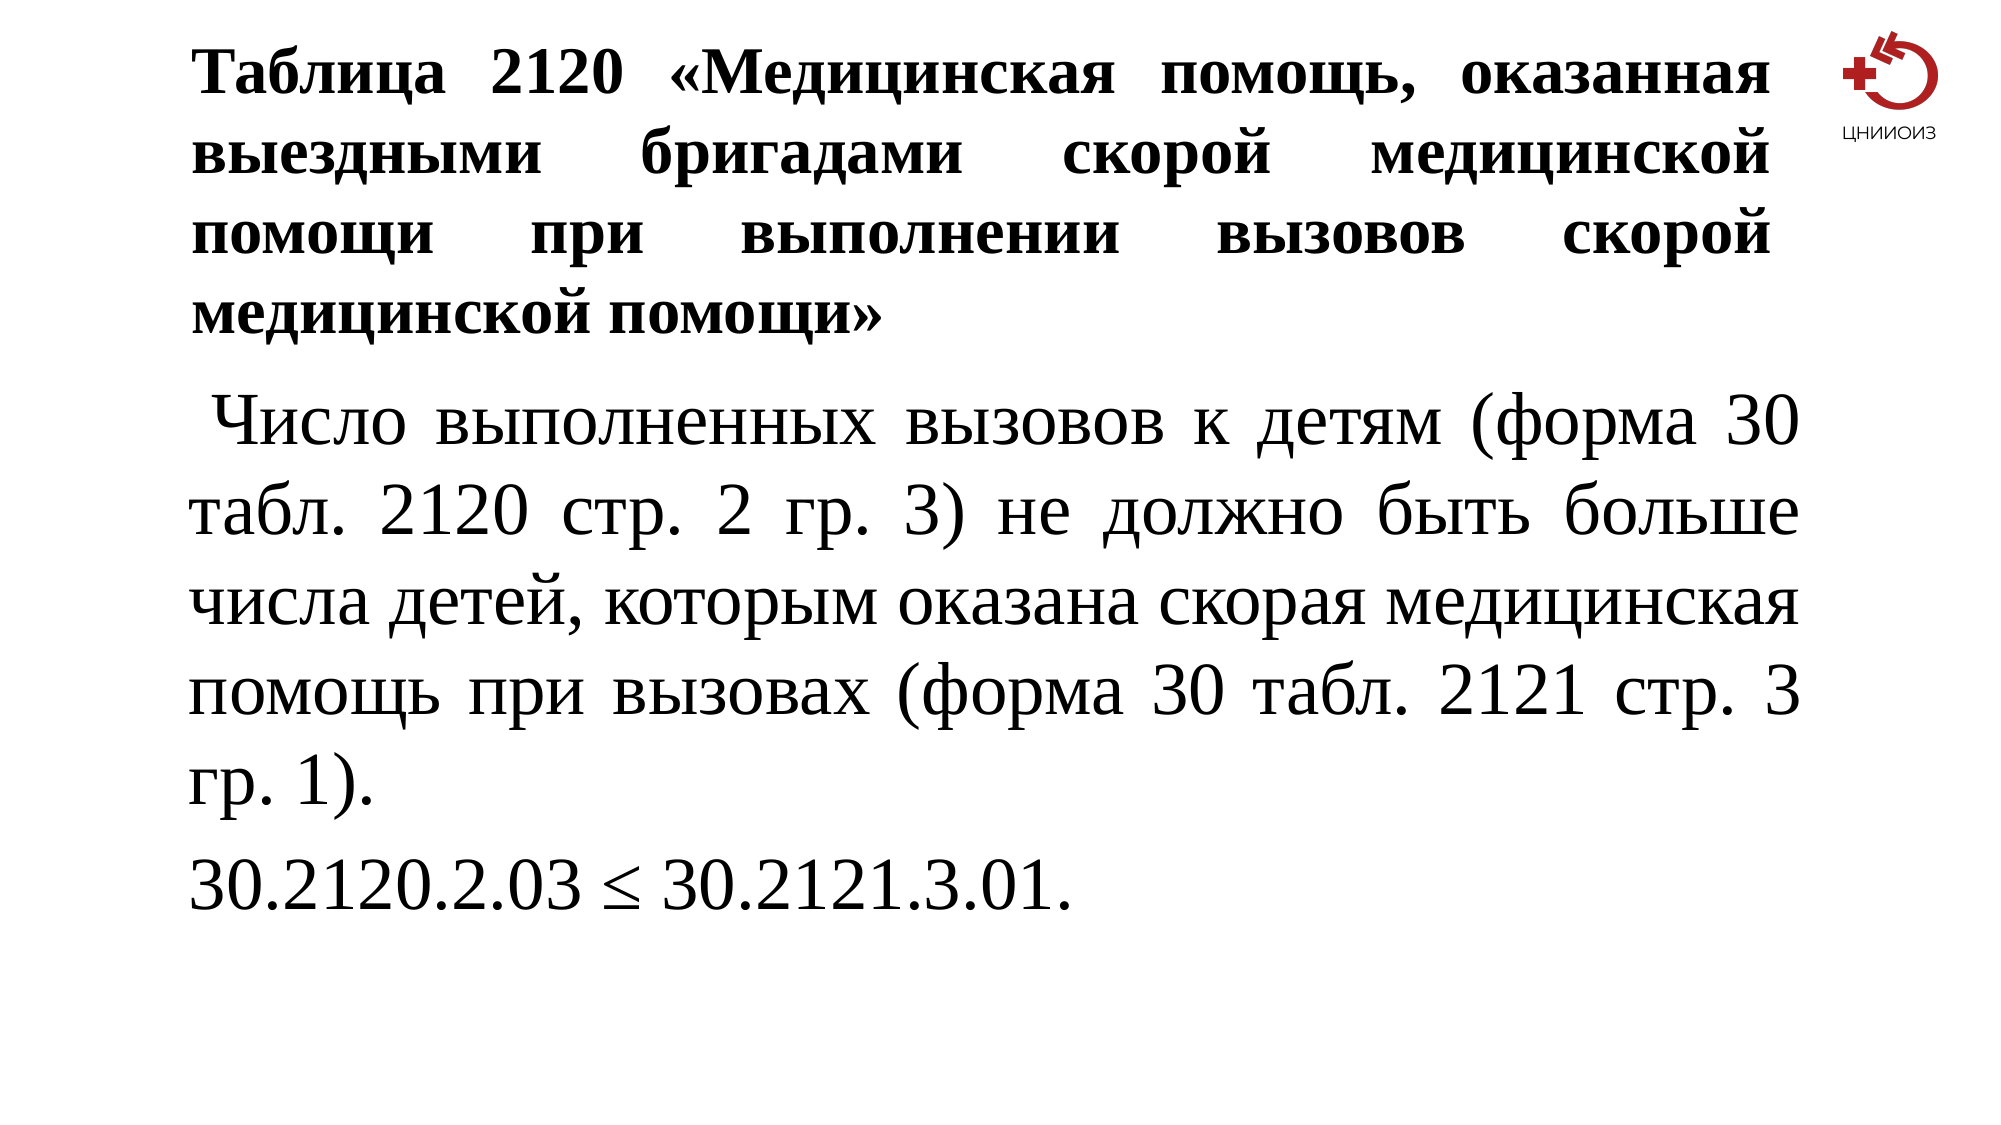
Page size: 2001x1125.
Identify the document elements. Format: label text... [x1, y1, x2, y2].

title Таблица 2120 «Медицинская помощь, оказанная выездными бригадами скорой медицинской помощи при выполнении вызовов скорой медицинской помощи» [176, 46, 1789, 327]
picture [1843, 31, 1938, 142]
list Число выполненных вызовов к детям (форма 30 табл. 2120 стр. 2 гр. 3) не должно быть больше числа детей, которым оказана скорая медицинская помощь при вызовах (форма 30 табл. 2121 стр. 3 гр. 1). 30.2120.2.03 ≤ 30.2121.3.01. [117, 361, 1818, 1032]
